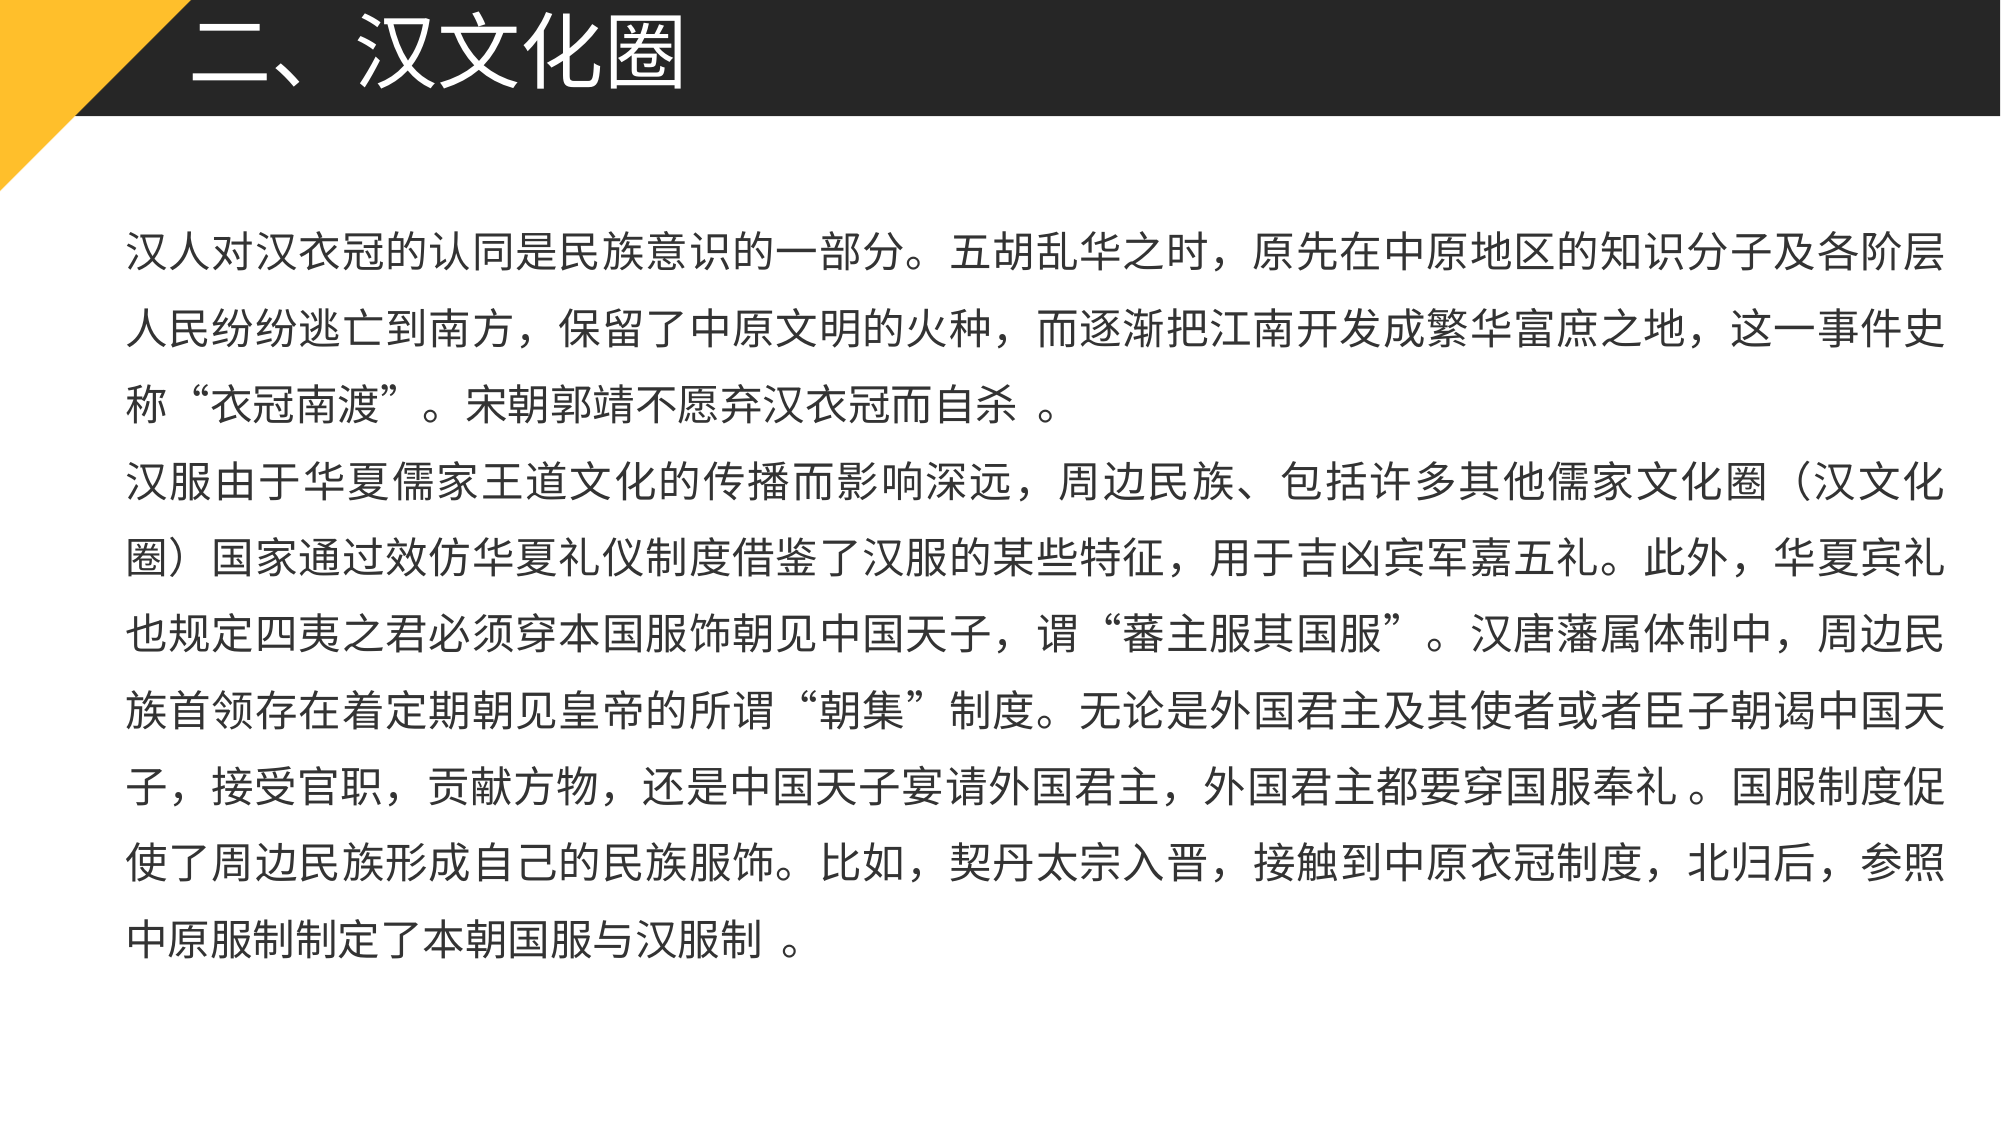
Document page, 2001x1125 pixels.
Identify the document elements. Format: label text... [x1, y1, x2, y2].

title 二、汉文化圈 [173, 0, 1899, 112]
picture [0, 0, 2001, 1125]
list 汉人对汉衣冠的认同是民族意识的一部分。五胡乱华之时，原先在中原地区的知识分子及各阶层人民纷纷逃亡到南方，保留了中原文明的火种，而逐渐把江南开发成繁华富庶之地，这一事件史称“衣冠南渡”。宋朝郭靖不愿弃汉衣冠而自杀 。 汉服由于华夏儒家王道文化的传播而影响深远，周边民族、包括许多其他儒家文化圈（汉文化圈）国家通过效仿华夏礼仪制度借鉴了汉服的某些特征，用于吉凶宾军嘉五礼。此外，华夏宾礼也规定四夷之君必须穿本国服饰朝见中国天子，谓“蕃主服其国服”。汉唐藩属体制中，周边民族首领存在着定期朝见皇帝的所谓“朝集”制度。无论是外国君主及其使者或者臣子朝谒中国天子，接受官职，贡献方物，还是中国天子宴请外国君主，外国君主都要穿国服奉礼 。国服制度促使了周边民族形成自己的民族服饰。比如，契丹太宗入晋，接触到中原衣冠制度，北归后，参照中原服制制定了本朝国服与汉服制 。 [125, 200, 1947, 972]
